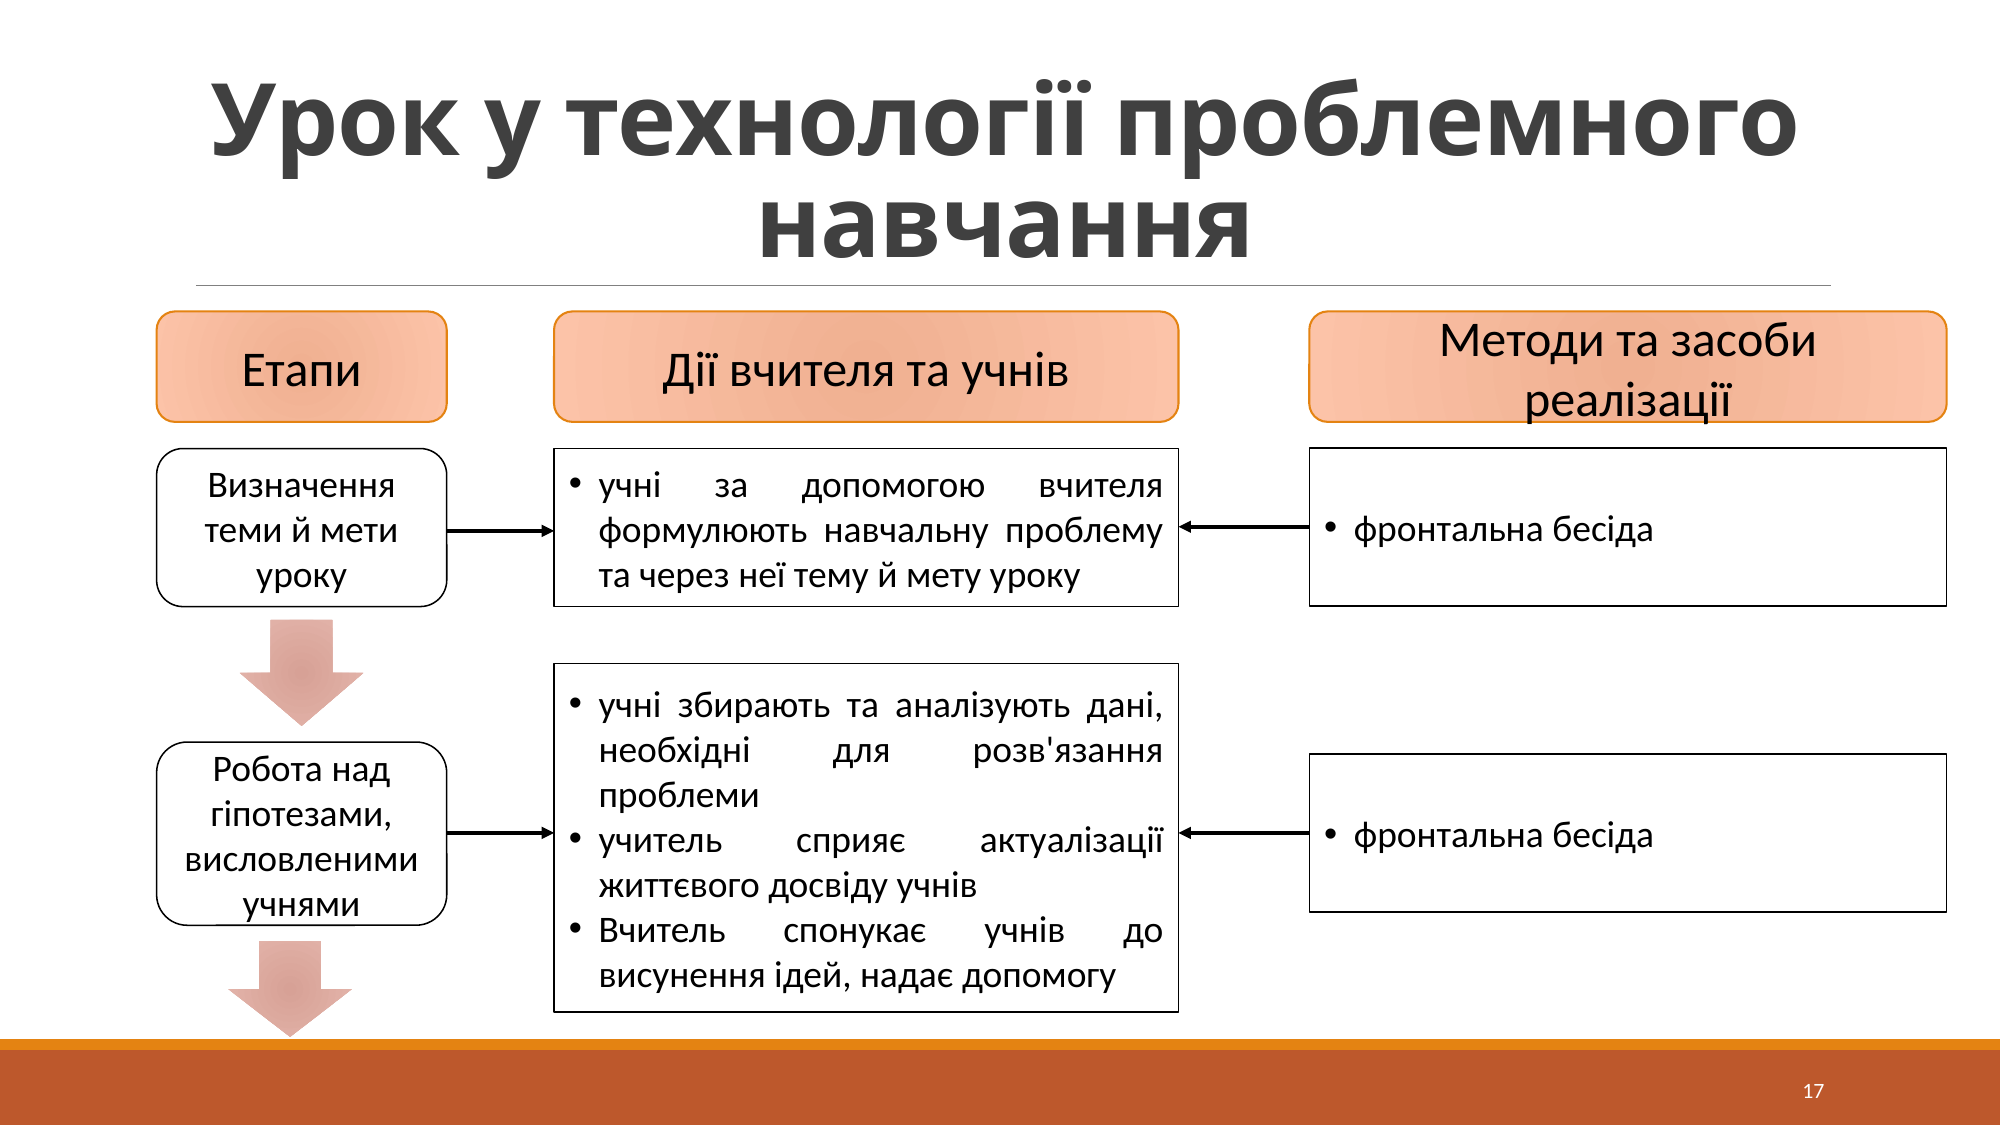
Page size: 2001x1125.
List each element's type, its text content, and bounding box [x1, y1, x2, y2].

slide_number 17 [1624, 1059, 1840, 1120]
text_box Дії вчителя та учнів [552, 310, 1180, 423]
text_box [238, 618, 365, 727]
title Урок у технології проблемного навчання [180, 47, 1830, 285]
text_box Робота над гіпотезами, висловленими учнями [156, 742, 447, 926]
text_box учні за допомогою вчителя формулюють навчальну проблему та через неї тему й мету уроку [554, 448, 1179, 607]
text_box учні збирають та аналізують дані, необхідні для розв'язання проблеми учитель сприяє актуалізації життєвого досвіду учнів Вчитель спонукає учнів до висунення ідей, надає допомогу [554, 663, 1179, 1012]
text_box [227, 940, 353, 1038]
text_box фронтальна бесіда [1309, 447, 1947, 606]
text_box Етапи [155, 310, 448, 423]
text_box фронтальна бесіда [1309, 753, 1947, 912]
text_box Визначення теми й мети уроку [156, 448, 447, 607]
text_box Методи та засоби реалізації [1308, 310, 1948, 423]
